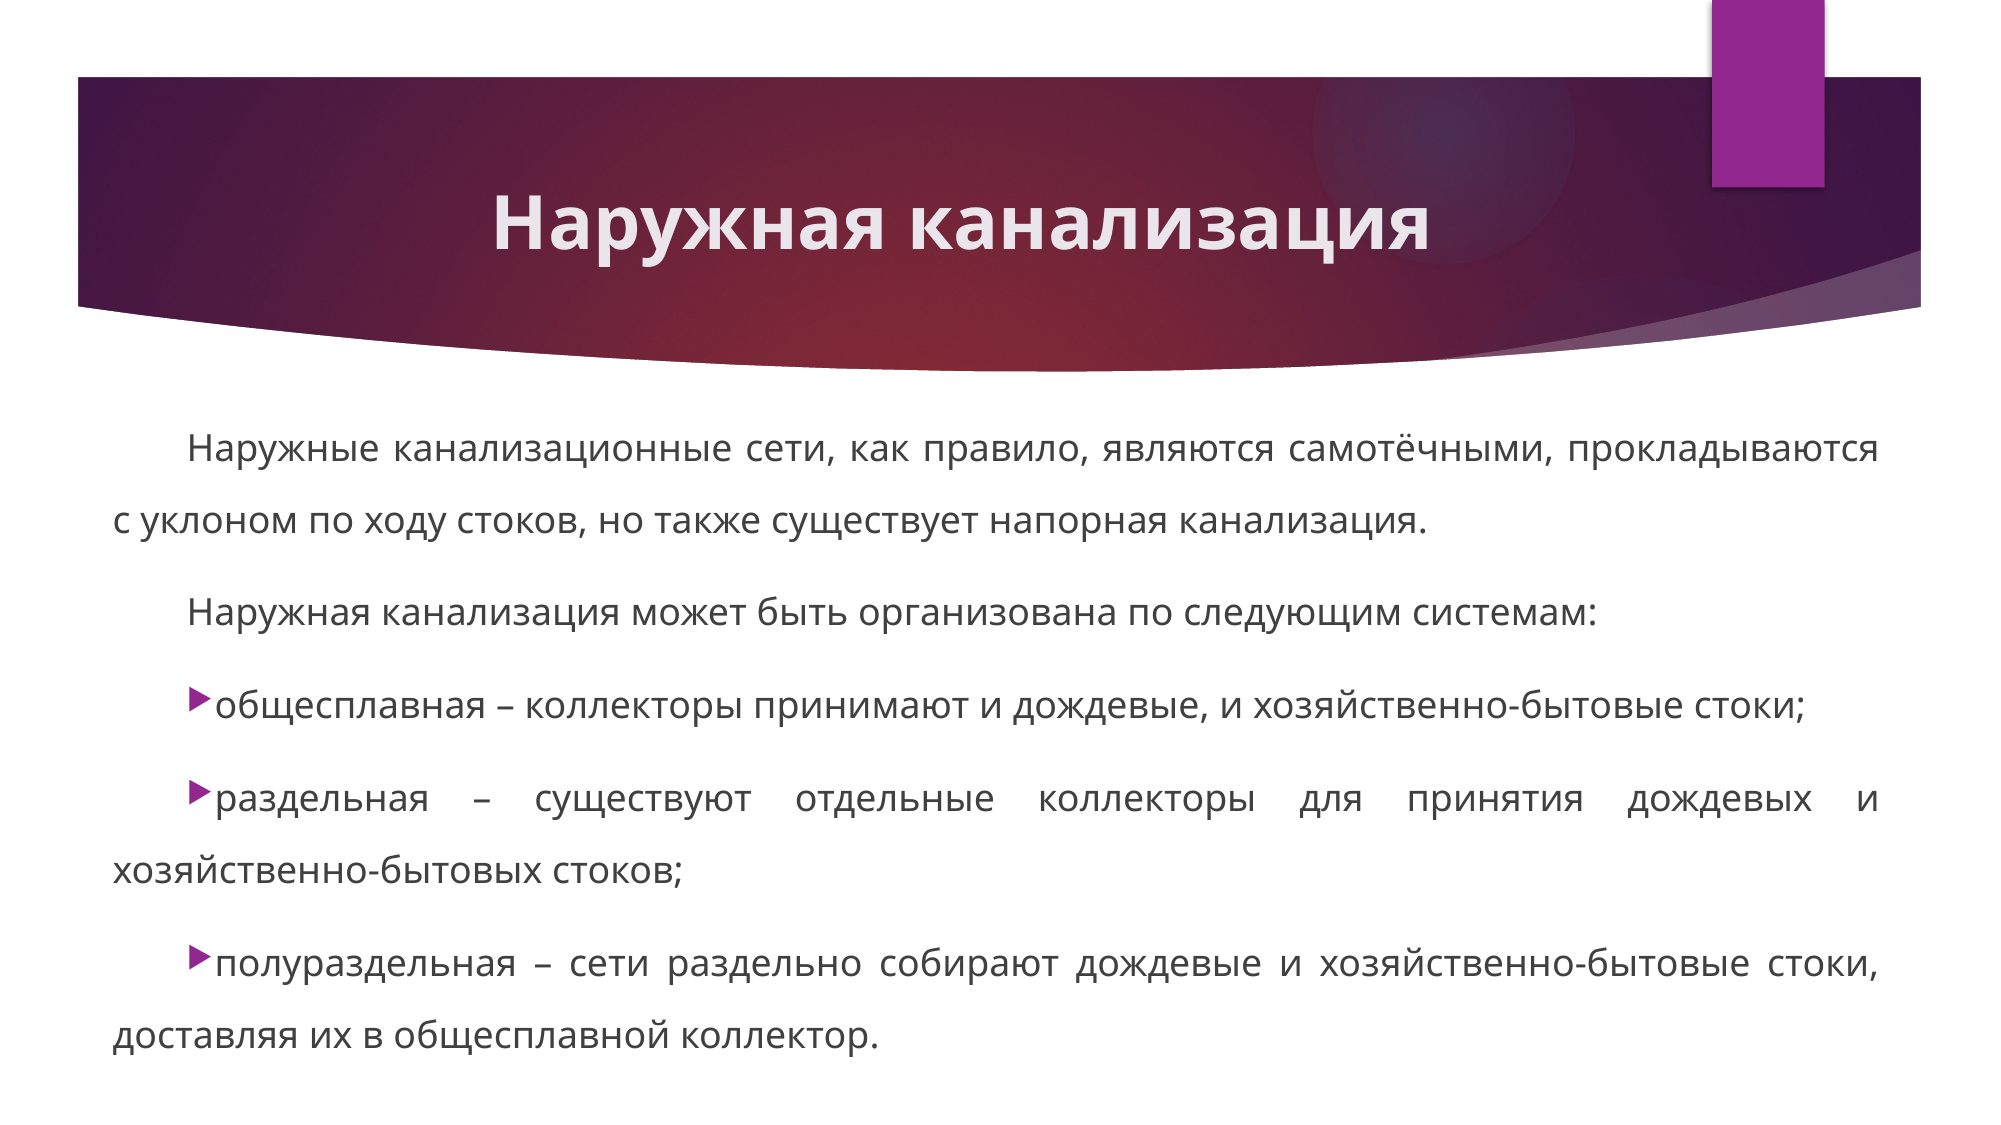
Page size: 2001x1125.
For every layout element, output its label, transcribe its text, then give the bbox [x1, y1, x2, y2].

list Наружные канализационные сети, как правило, являются самотёчными, прокладываются с уклоном по ходу стоков, но также существует напорная канализация. Наружная канализация может быть организована по следующим системам: общесплавная – коллекторы принимают и дождевые, и хозяйственно-бытовые стоки; раздельная – существуют отдельные коллекторы для принятия дождевых и хозяйственно-бытовых стоков; полураздельная – сети раздельно собирают дождевые и хозяйственно-бытовые стоки, доставляя их в общесплавной коллектор. [97, 389, 1896, 1072]
title Наружная канализация [243, 161, 1681, 278]
